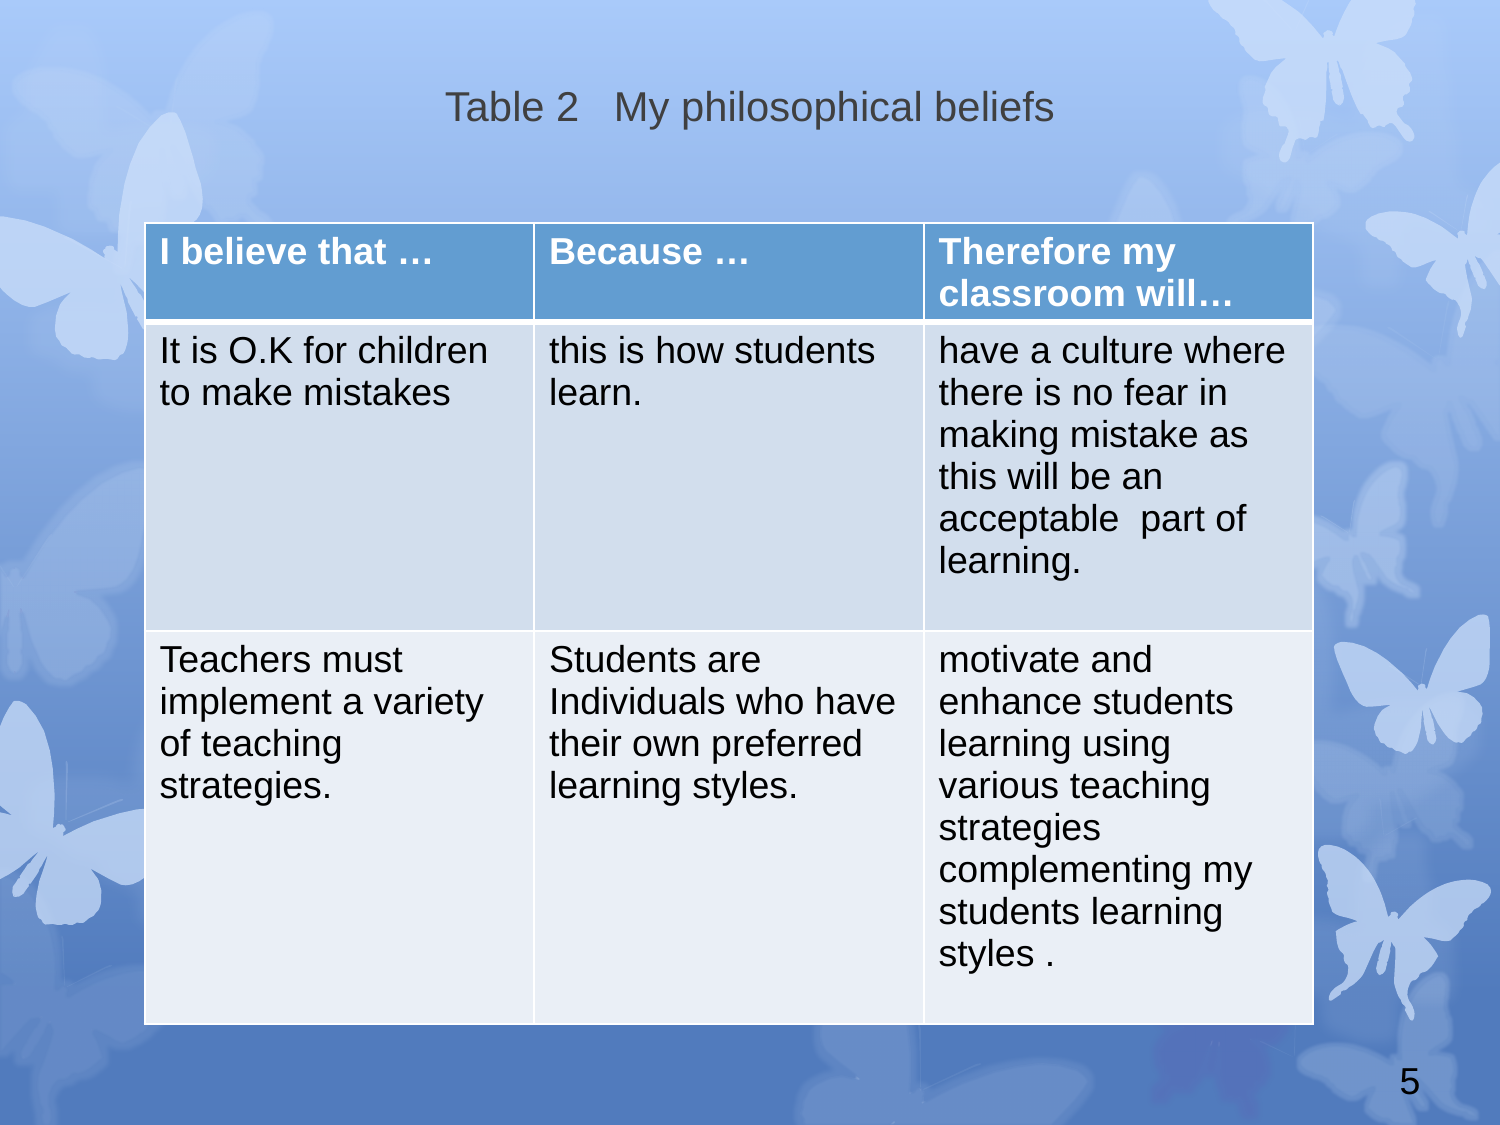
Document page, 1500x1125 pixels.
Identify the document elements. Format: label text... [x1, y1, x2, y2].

table_header I believe that … [146, 224, 533, 319]
table_cell motivate and enhance students learning using various teaching strategies complementing my students learning styles . [925, 632, 1312, 1023]
table_cell Teachers must implement a variety of teaching strategies. [146, 632, 533, 1023]
text_box 5 [1384, 1049, 1444, 1110]
table_header Therefore my classroom will… [925, 224, 1312, 319]
table_header Because … [535, 224, 923, 319]
title Table 2 My philosophical beliefs [165, 60, 1335, 149]
table_cell Students are Individuals who have their own preferred learning styles. [535, 632, 923, 1023]
table_cell this is how students learn. [535, 325, 923, 630]
table_cell have a culture where there is no fear in making mistake as this will be an acceptable part of learning. [925, 325, 1312, 630]
table_cell It is O.K for children to make mistakes [146, 325, 533, 630]
